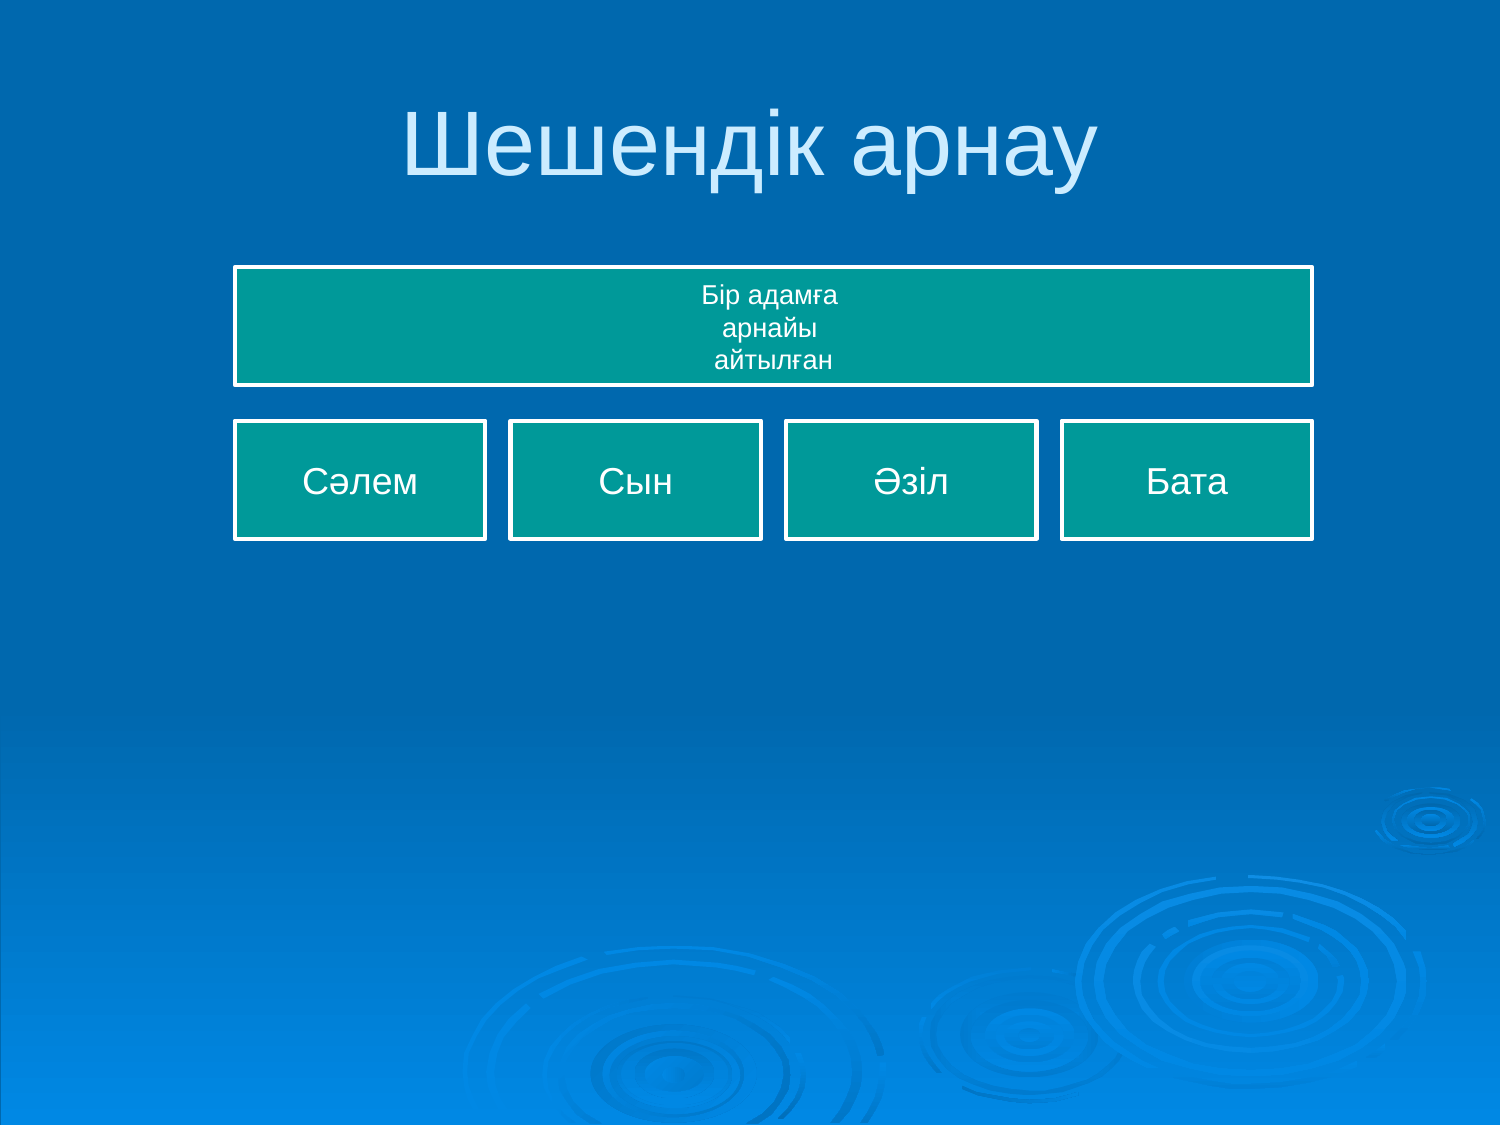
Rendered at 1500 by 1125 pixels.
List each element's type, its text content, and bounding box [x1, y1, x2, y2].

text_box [100, 266, 1448, 1000]
title Шешендік арнау [74, 45, 1426, 233]
